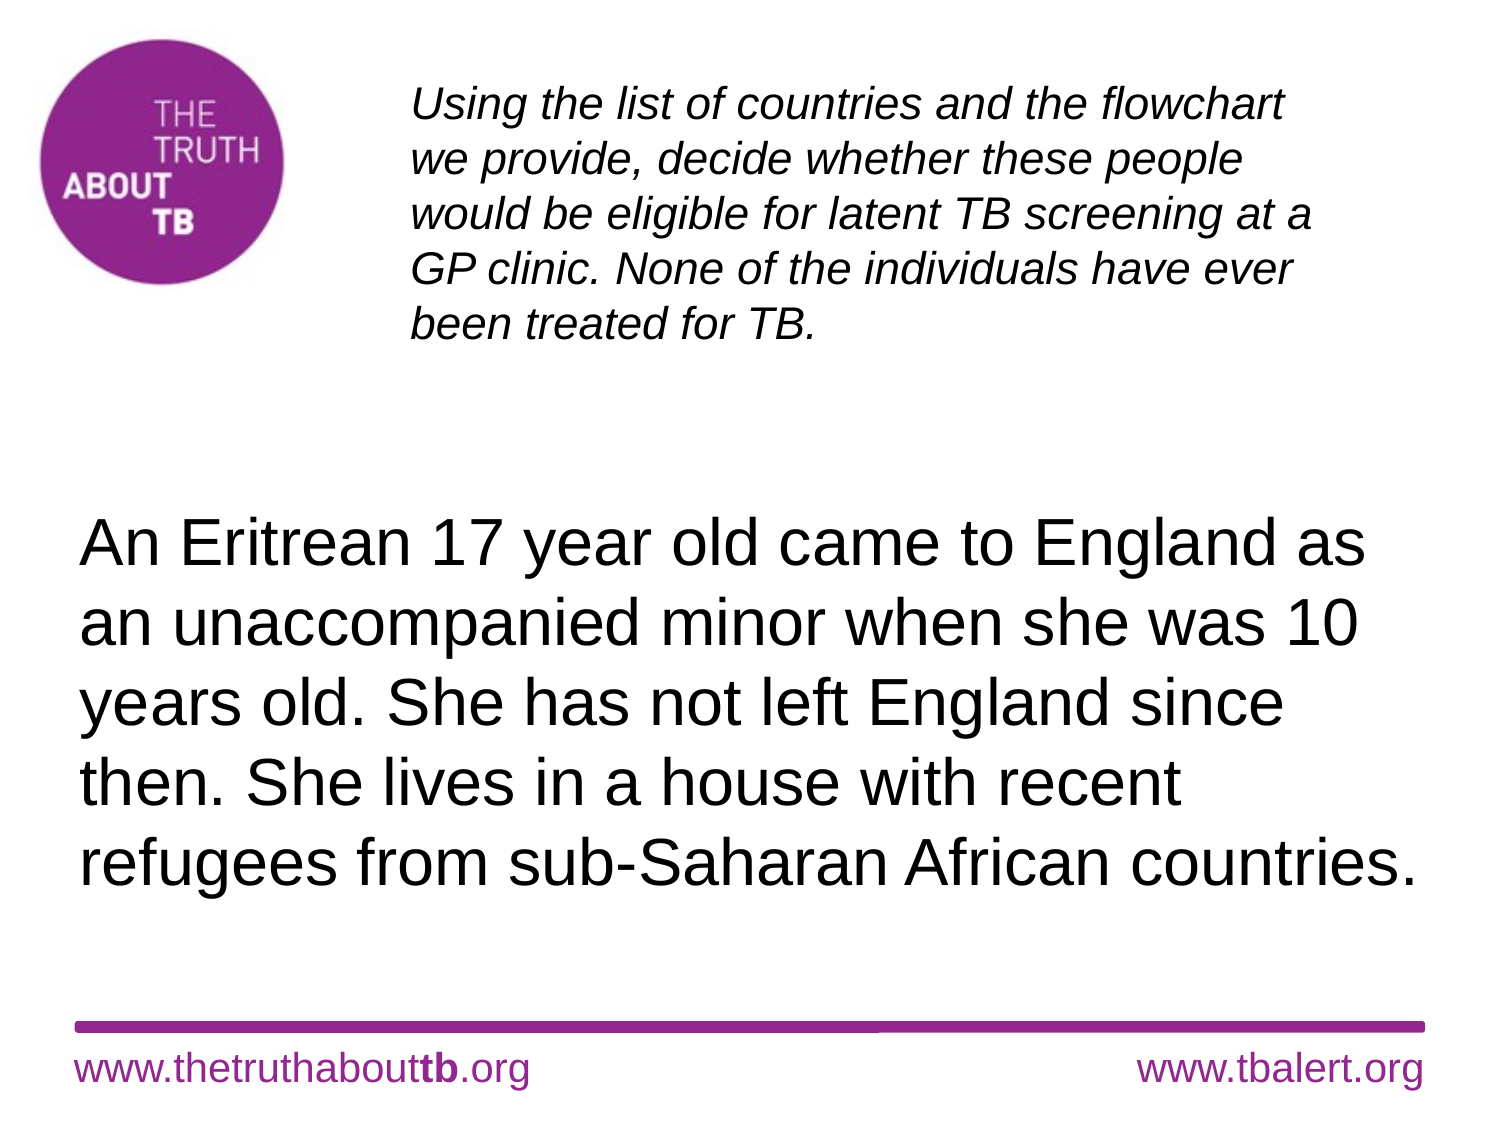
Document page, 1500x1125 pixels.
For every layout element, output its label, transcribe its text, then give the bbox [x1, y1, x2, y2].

text_box Using the list of countries and the flowchart we provide, decide whether these people would be eligible for latent TB screening at a GP clinic. None of the individuals have ever been treated for TB. [395, 66, 1365, 356]
text_box An Eritrean 17 year old came to England as an unaccompanied minor when she was 10 years old. She has not left England since then. She lives in a house with recent refugees from sub-Saharan African countries. [64, 491, 1459, 907]
picture [29, 29, 295, 295]
